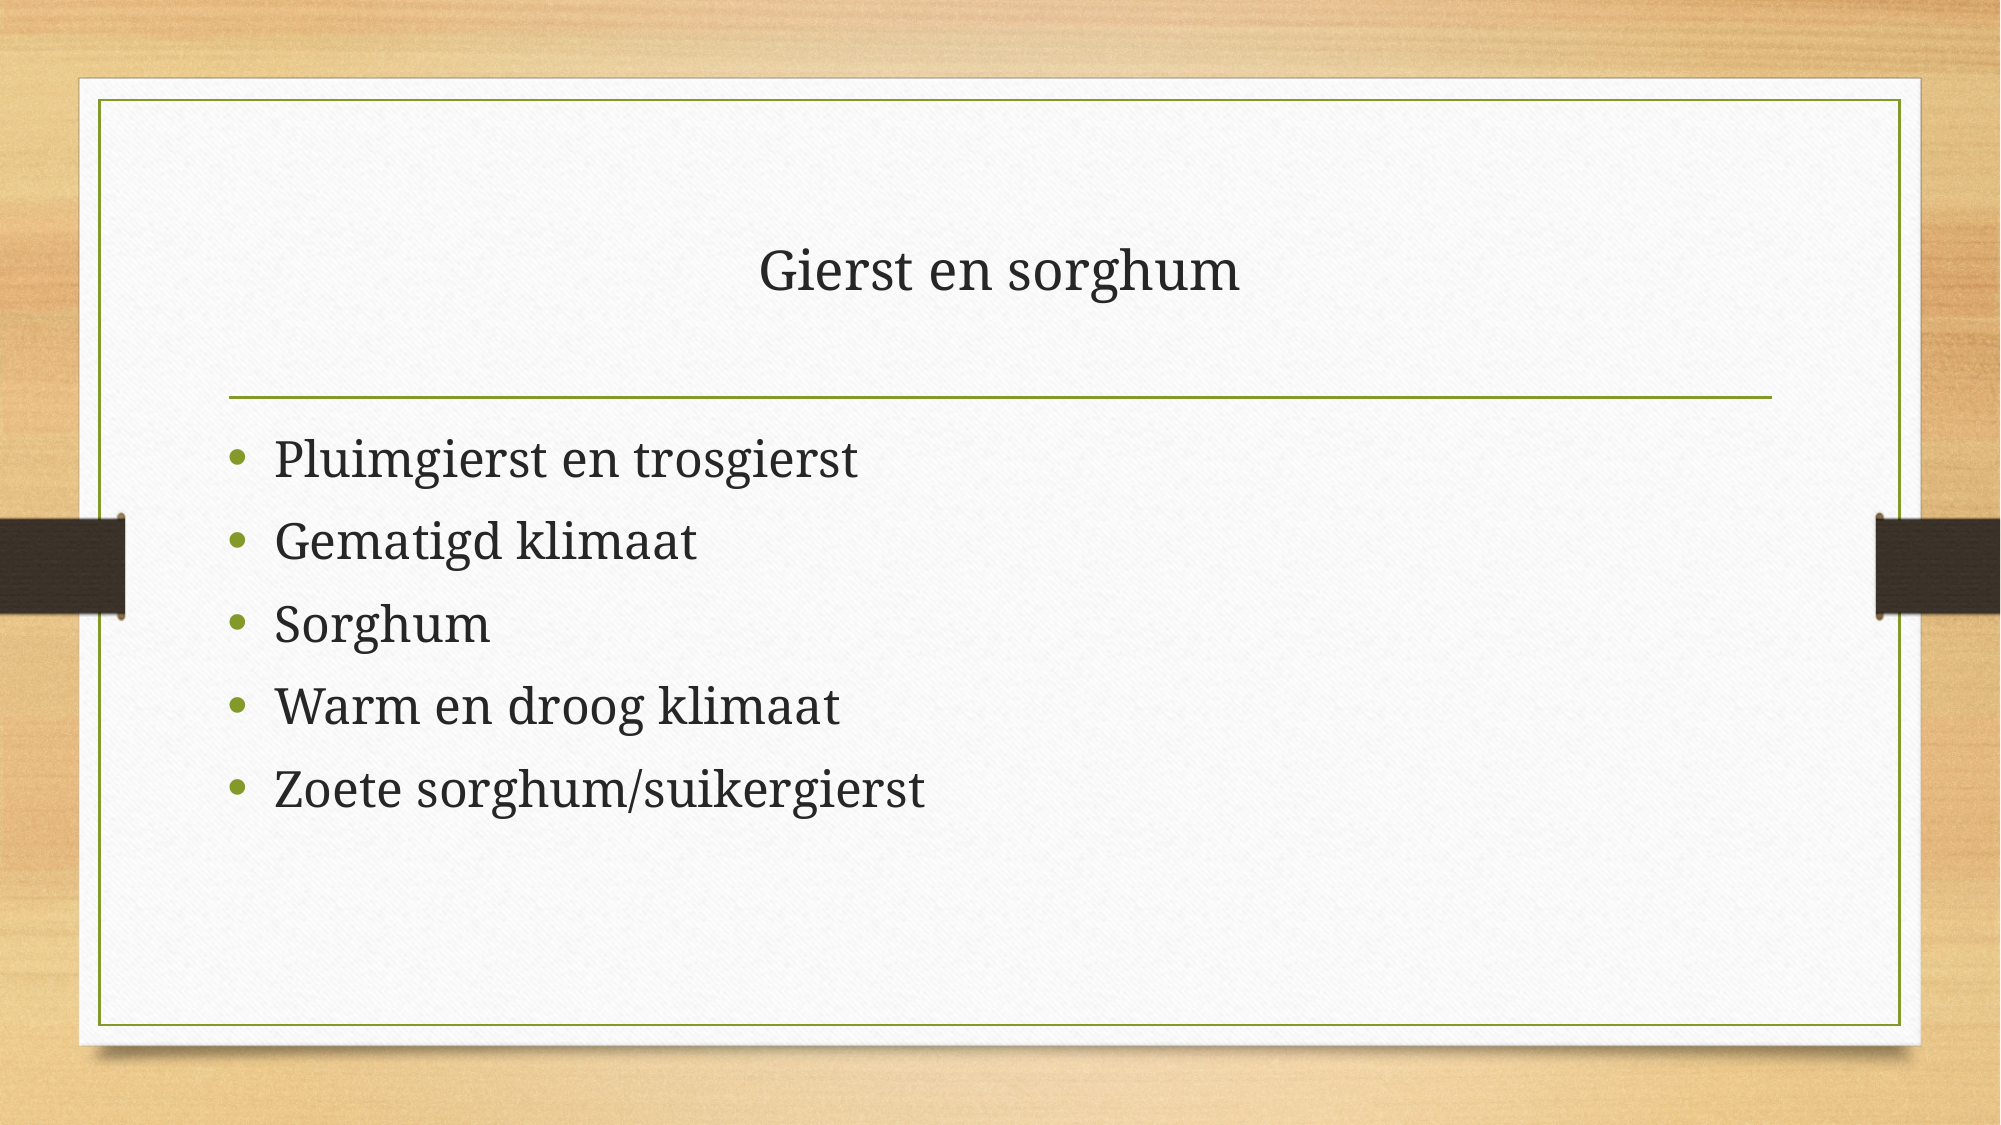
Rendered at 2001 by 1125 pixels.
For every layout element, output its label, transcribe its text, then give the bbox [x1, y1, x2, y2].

title Gierst en sorghum [212, 161, 1788, 375]
picture [0, 0, 2001, 1125]
list Pluimgierst en trosgierst Gematigd klimaat Sorghum Warm en droog klimaat Zoete sorghum/suikergierst [212, 419, 1788, 964]
